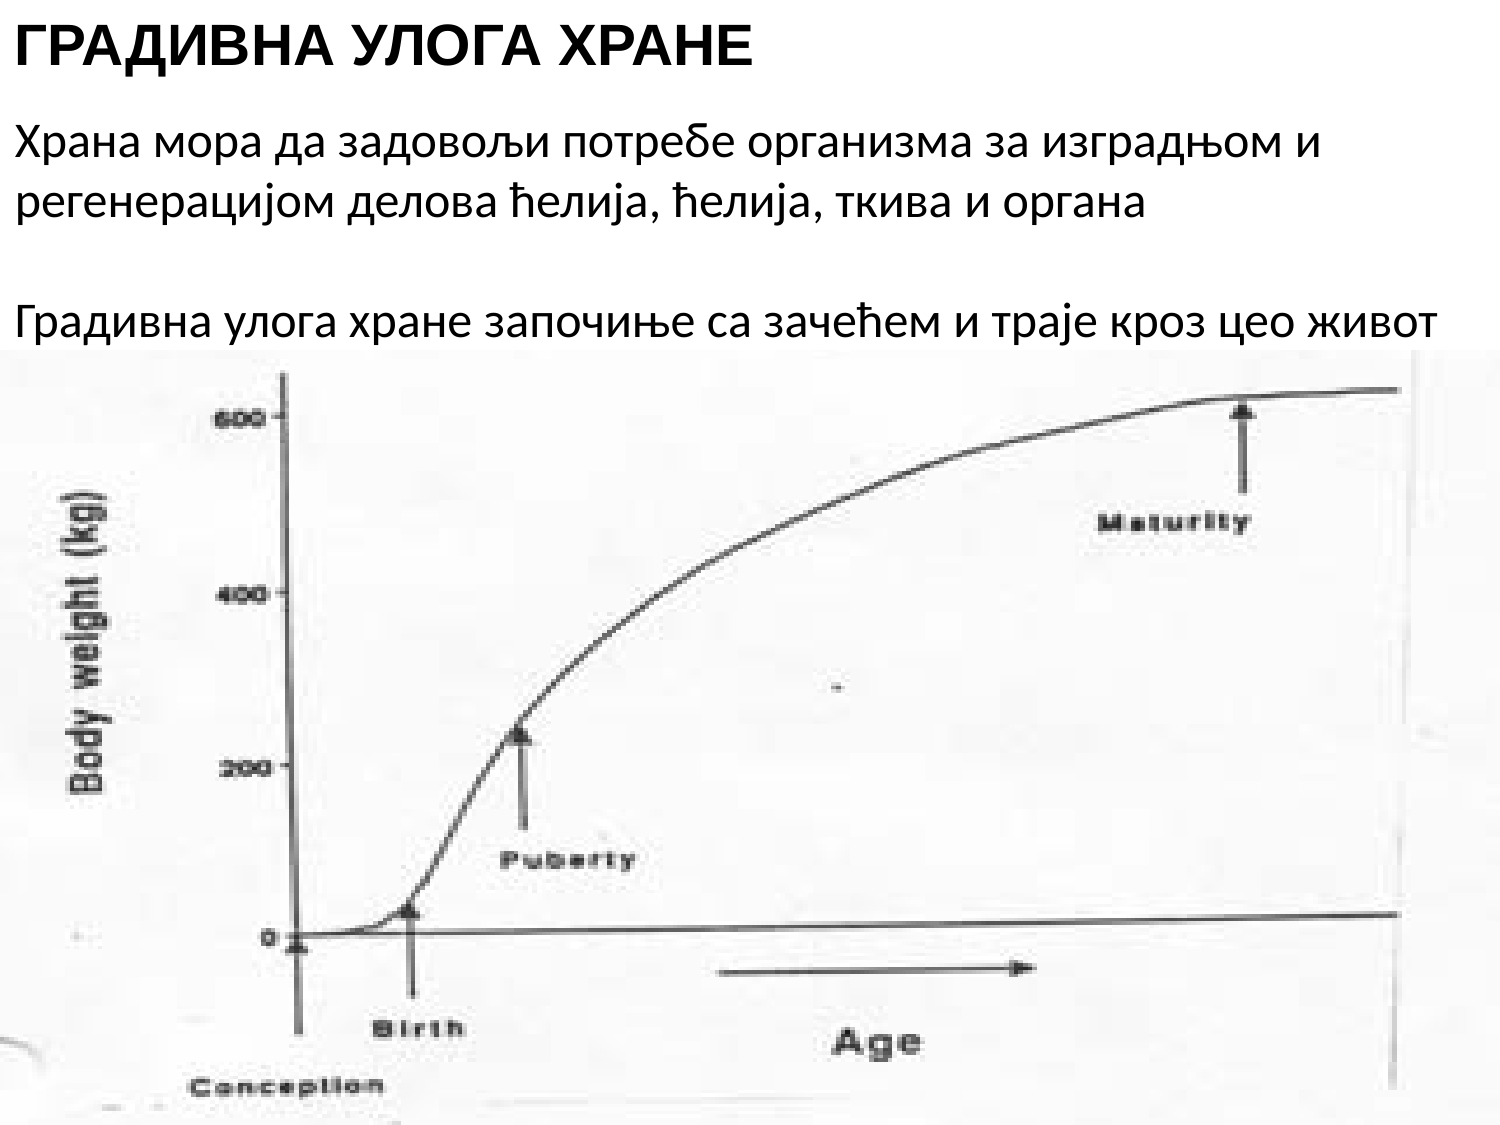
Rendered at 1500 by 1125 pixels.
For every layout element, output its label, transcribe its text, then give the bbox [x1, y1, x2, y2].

text_box Храна мора да задовољи потребе организма за изградњом и регенерацијом делова ћелија, ћелија, ткива и органа Градивна улога хране започиње са зачећем и траје кроз цео живот [0, 99, 1500, 349]
picture [0, 349, 1500, 1125]
text_box ГРАДИВНА УЛОГА ХРАНЕ [0, 0, 1500, 85]
